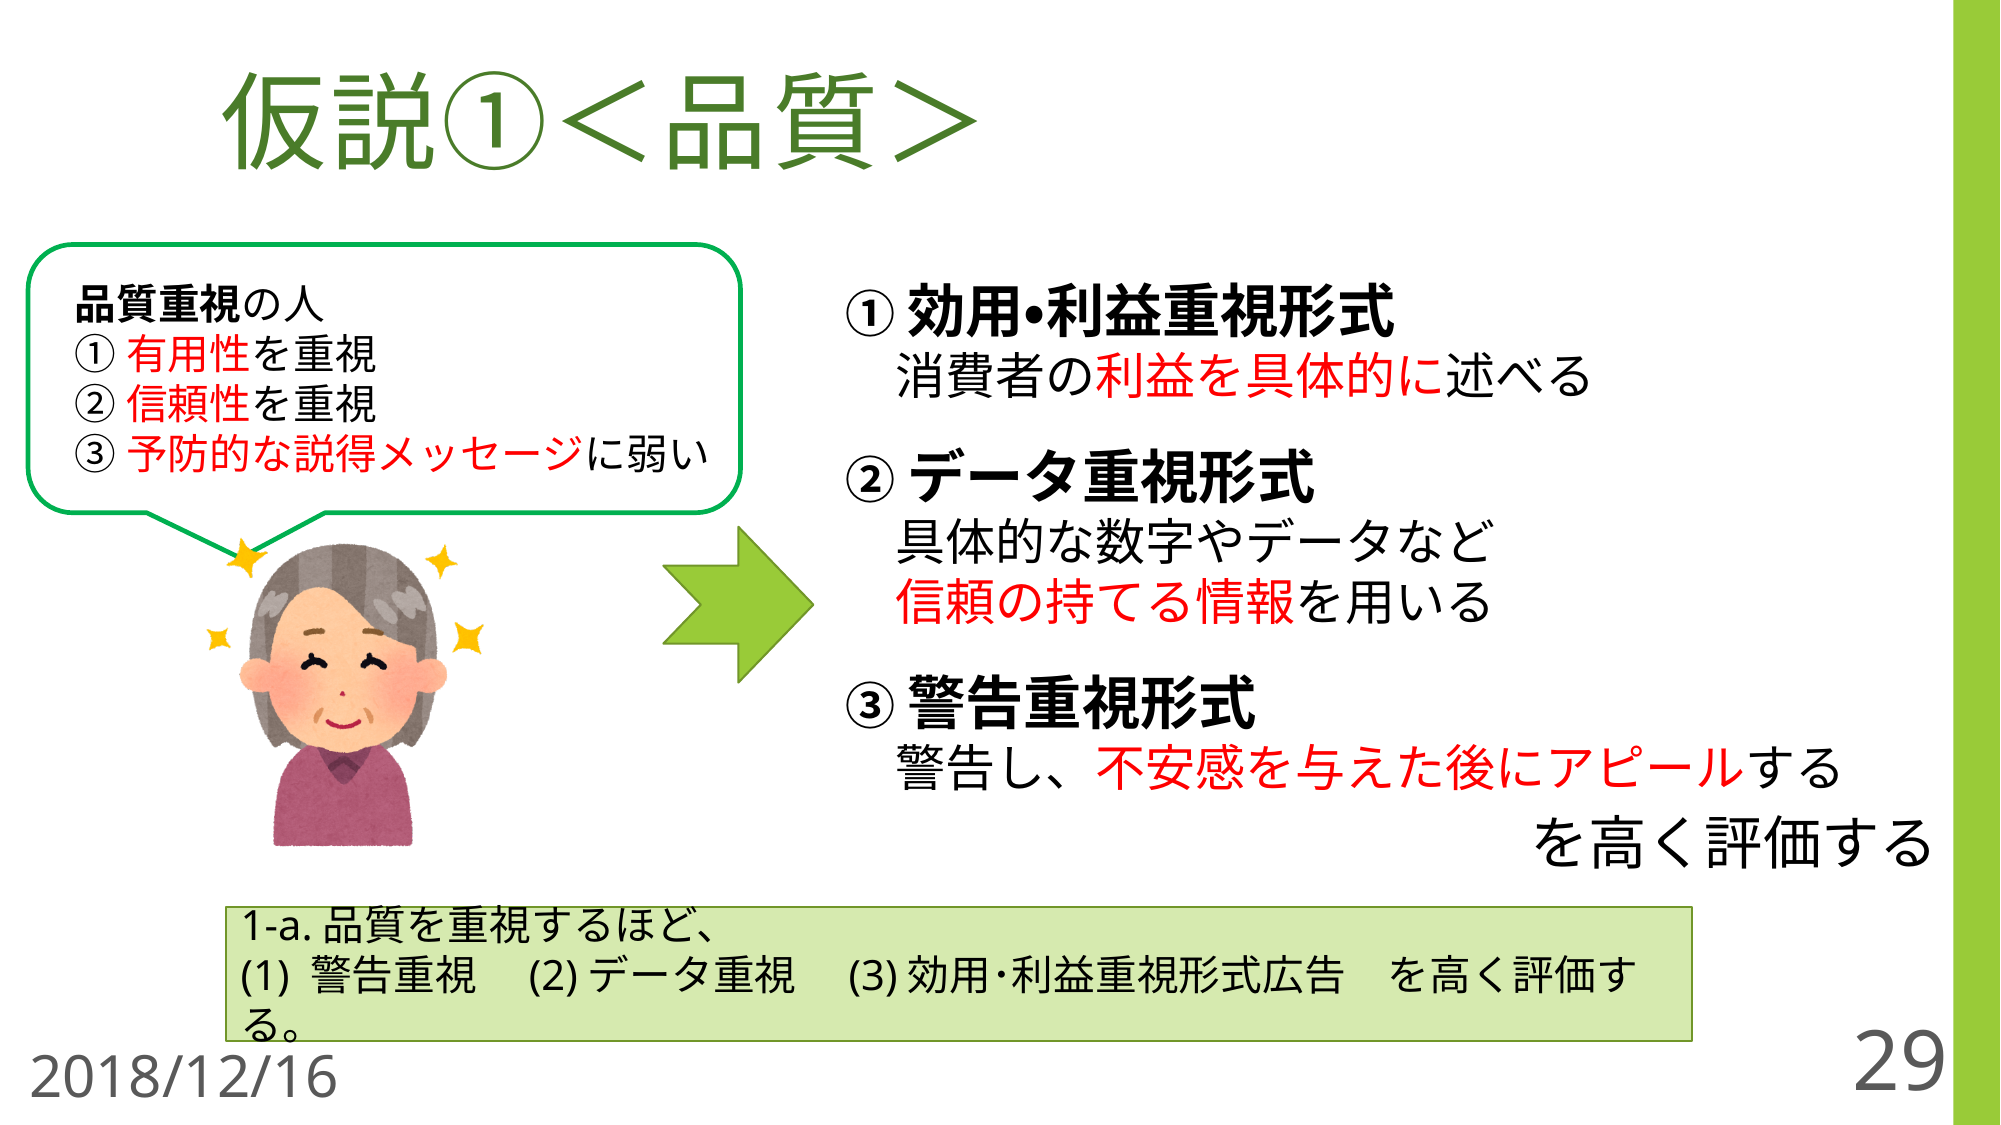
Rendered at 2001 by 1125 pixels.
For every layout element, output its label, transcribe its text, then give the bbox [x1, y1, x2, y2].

picture [185, 526, 505, 859]
text_box 1-a.品質を重視するほど、 (1) 警告重視 (2)データ重視 (3)効用･利益重視形式広告 を高く評価する。 [225, 906, 1693, 1042]
text_box [662, 525, 815, 684]
text_box [27, 243, 739, 533]
text_box ①効用・利益重視形式 消費者の利益を具体的に述べる [830, 267, 1636, 412]
text_box ③警告重視形式 警告し、不安感を与えた後にアピールする [830, 658, 1919, 804]
text_box 品質重視の人 ①有用性を重視 ②信頼性を重視 ③予防的な説得メッセージに弱い [59, 270, 741, 485]
title 仮説①＜品質＞ [205, 62, 1875, 212]
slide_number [14, 1045, 397, 1103]
text_box ②データ重視形式 具体的な数字やデータなど 信頼の持てる情報を用いる [830, 432, 1622, 638]
slide_number 29 [1500, 1035, 1963, 1093]
text_box を高く評価する [1515, 798, 2000, 884]
